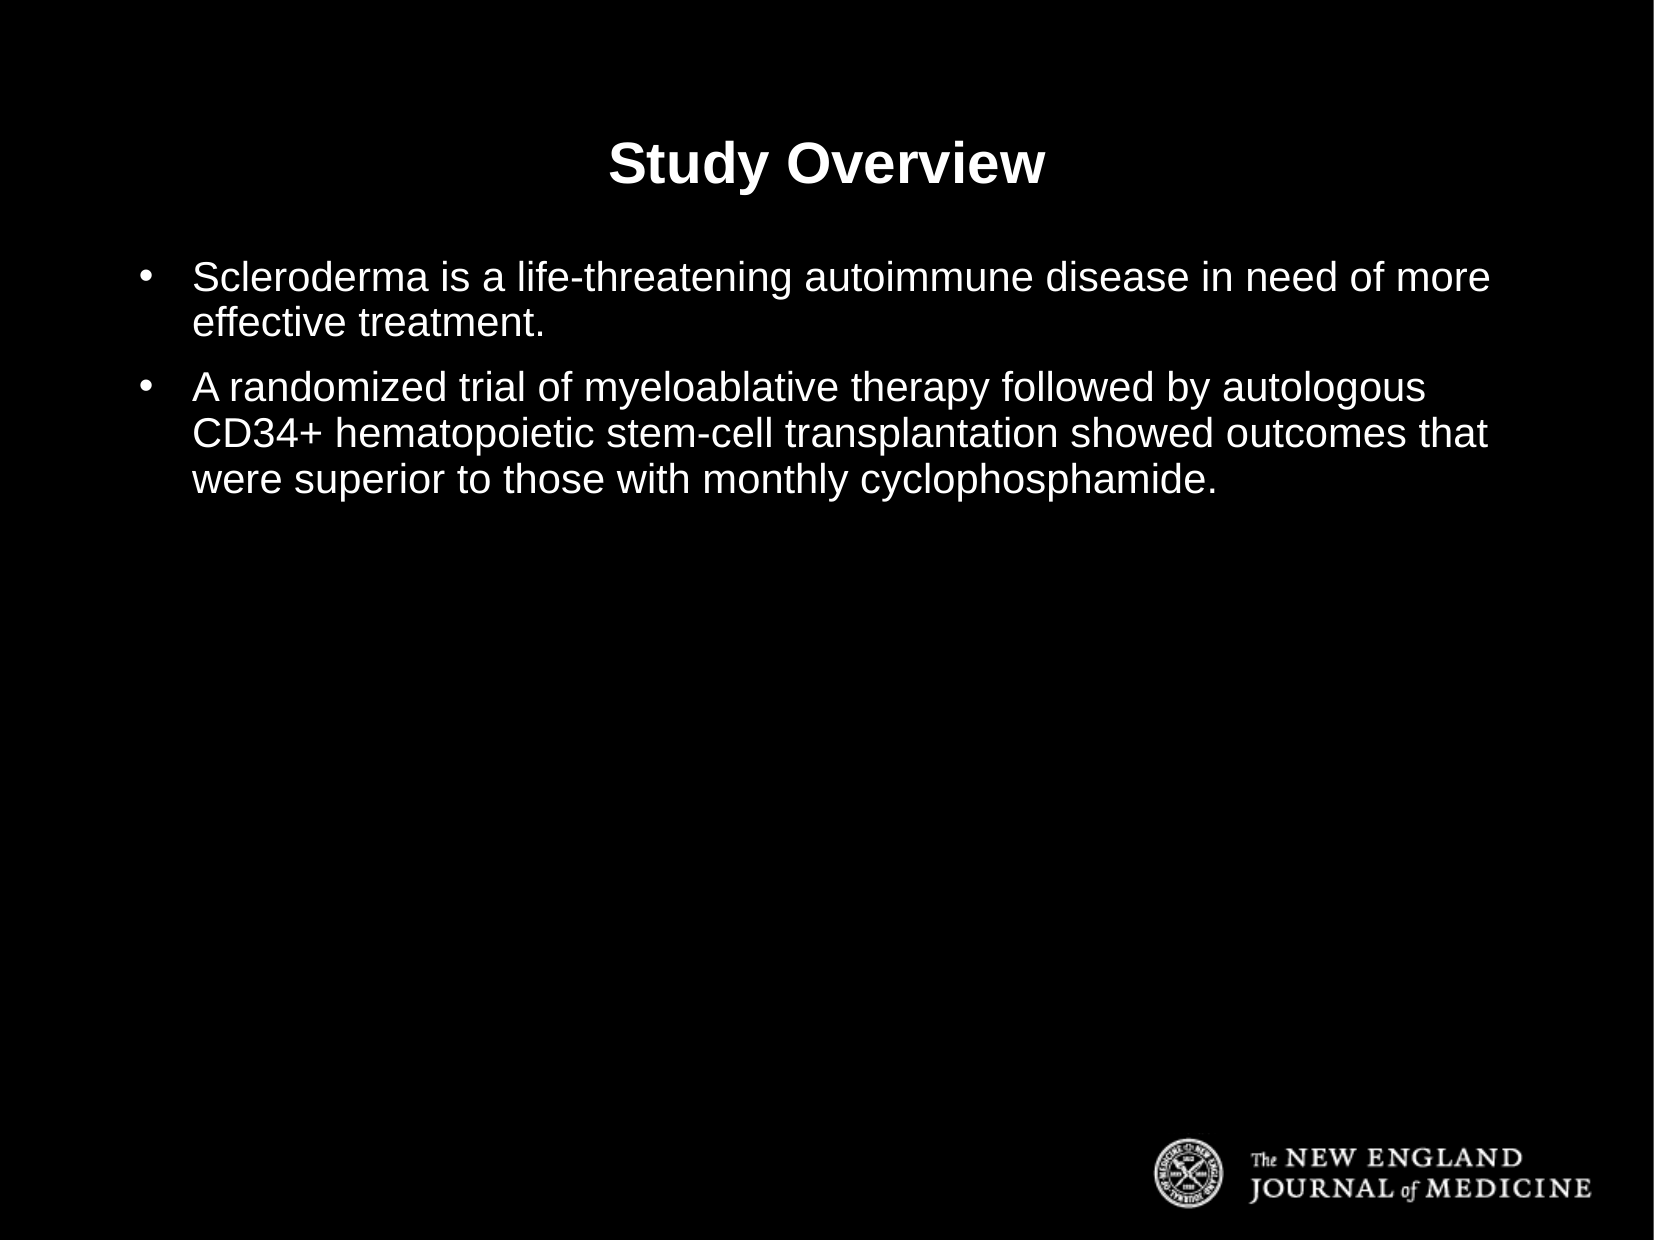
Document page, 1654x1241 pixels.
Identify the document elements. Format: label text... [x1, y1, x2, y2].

list Scleroderma is a life-threatening autoimmune disease in need of more effective treatment. A randomized trial of myeloablative therapy followed by autologous CD34+ hematopoietic stem-cell transplantation showed outcomes that were superior to those with monthly cyclophosphamide. [121, 253, 1534, 1115]
picture [1141, 1133, 1606, 1213]
text_box Study Overview [121, 129, 1533, 198]
